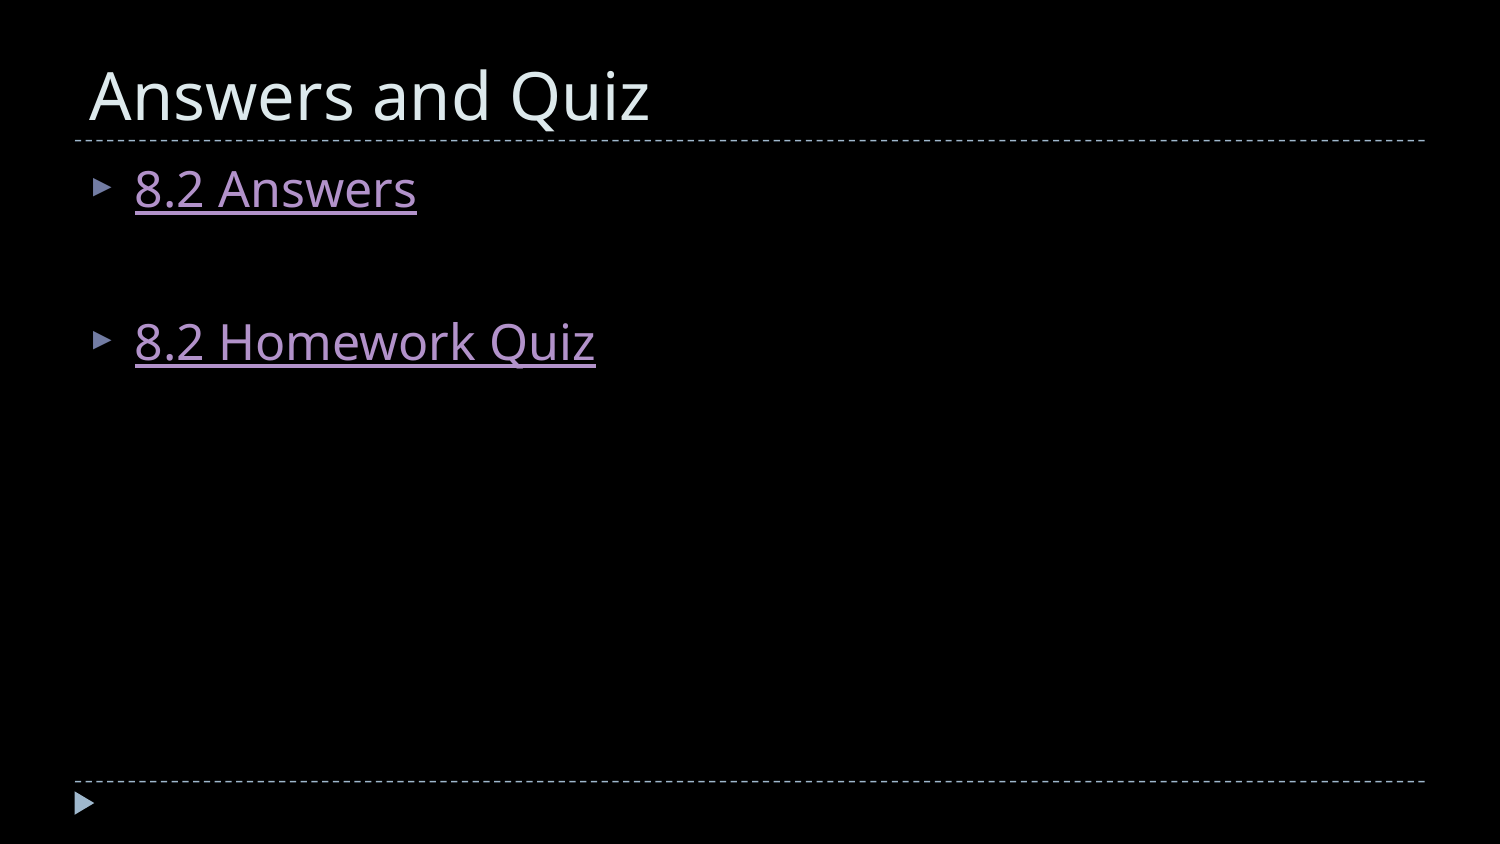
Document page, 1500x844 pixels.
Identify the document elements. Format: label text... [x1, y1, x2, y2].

title Answers and Quiz [75, 18, 1425, 141]
list 8.2 Answers 8.2 Homework Quiz [75, 150, 1425, 758]
